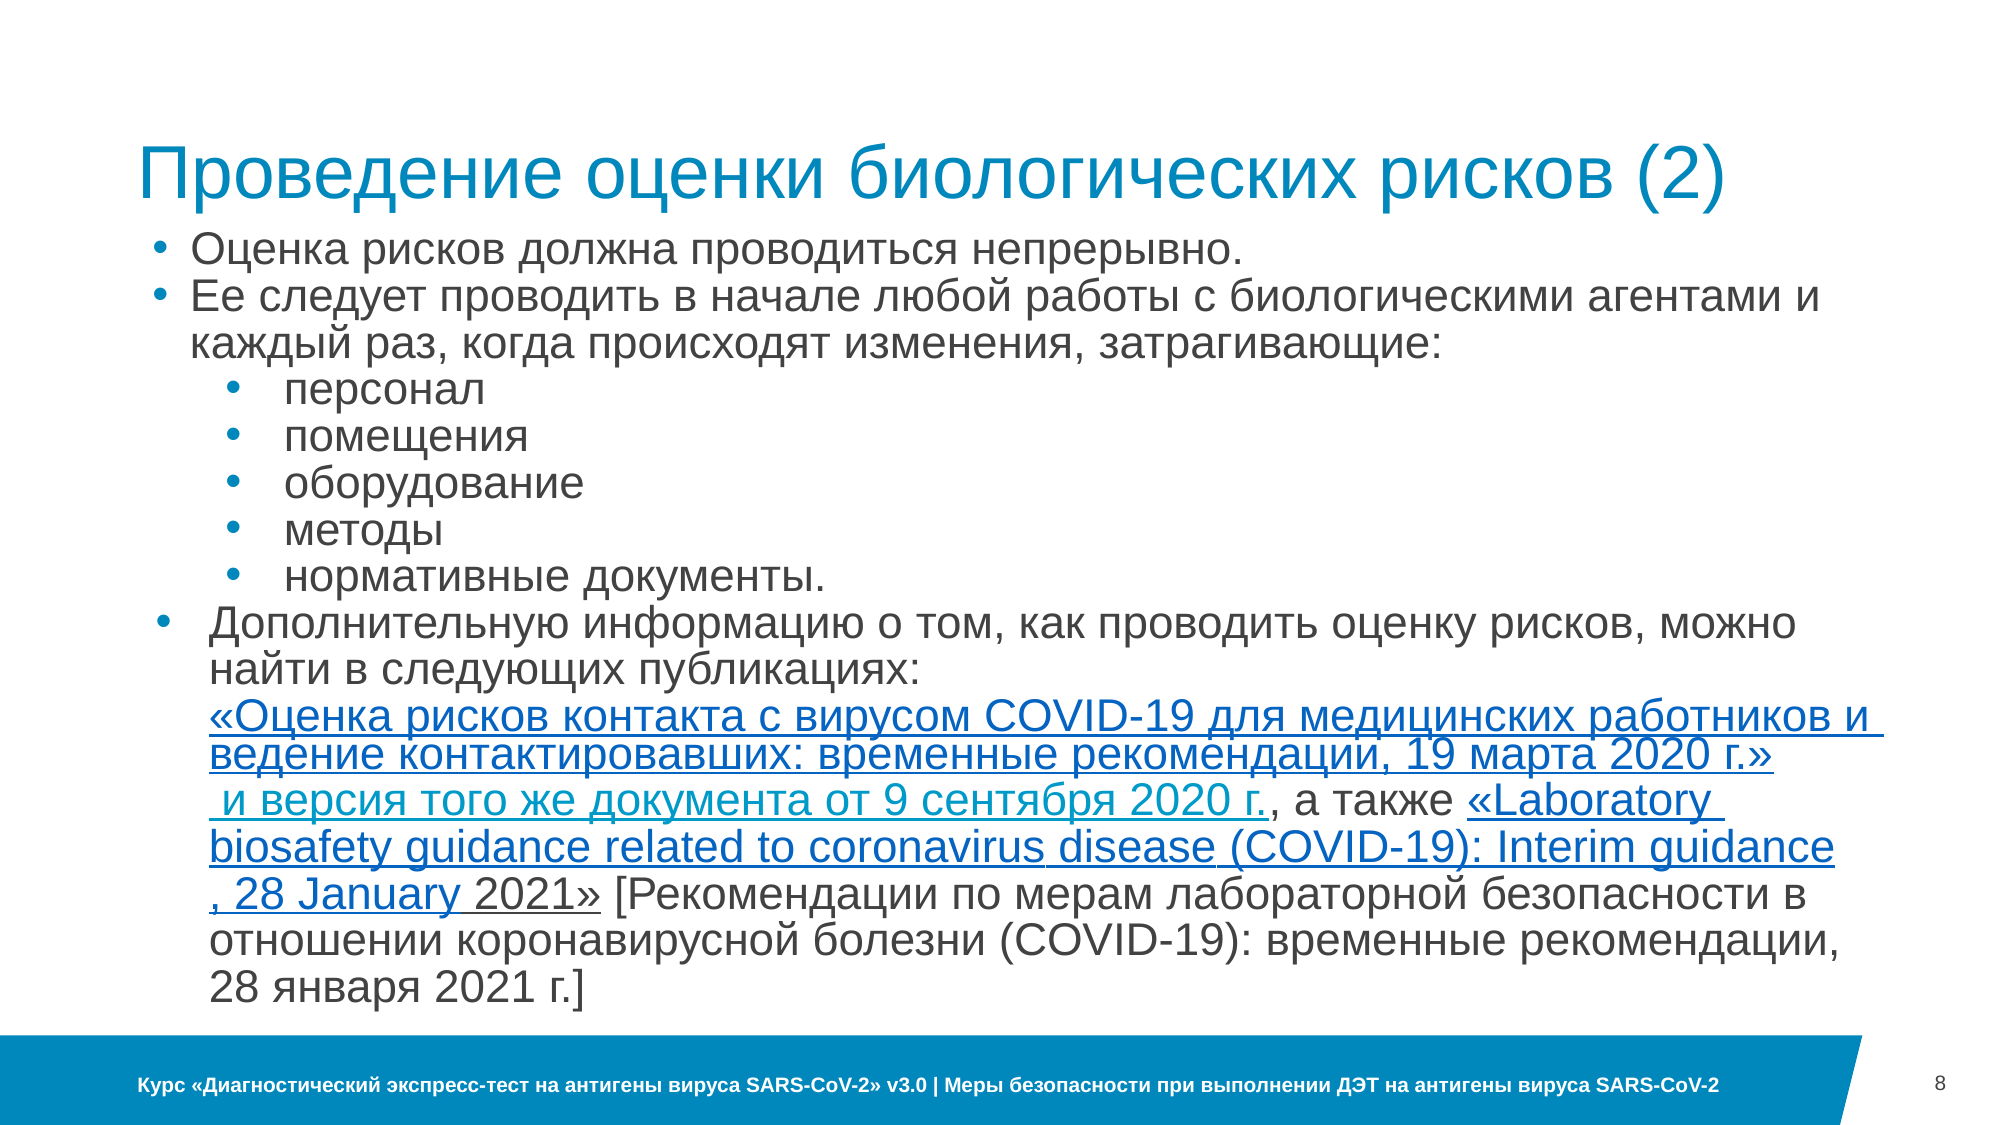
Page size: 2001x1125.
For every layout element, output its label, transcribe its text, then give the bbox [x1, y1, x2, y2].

list Оценка рисков должна проводиться непрерывно. Ее следует проводить в начале любой работы с биологическими агентами и каждый раз, когда происходят изменения, затрагивающие: персонал помещения оборудование методы нормативные документы. Дополнительную информацию о том, как проводить оценку рисков, можно найти в следующих публикациях: «Оценка рисков контакта с вирусом COVID-19 для медицинских работников и ведение контактировавших: временные рекомендации, 19 марта 2020 г.» и версия того же документа от 9 сентября 2020 г., а также «Laboratory biosafety guidance related to coronavirus disease (COVID-19): Interim guidance, 28 January 2021» [Рекомендации по мерам лабораторной безопасности в отношении коронавирусной болезни (COVID-19): временные рекомендации, 28 января 2021 г.] [137, 219, 1903, 949]
title Проведение оценки биологических рисков (2) [137, 59, 1863, 215]
slide_number 8 [1862, 1035, 1947, 1125]
footer Курс «Диагностический экспресс-тест на антигены вируса SARS-CoV-2» v3.0 | Меры безопасности при выполнении ДЭТ на антигены вируса SARS-CoV-2 [137, 1042, 1833, 1125]
